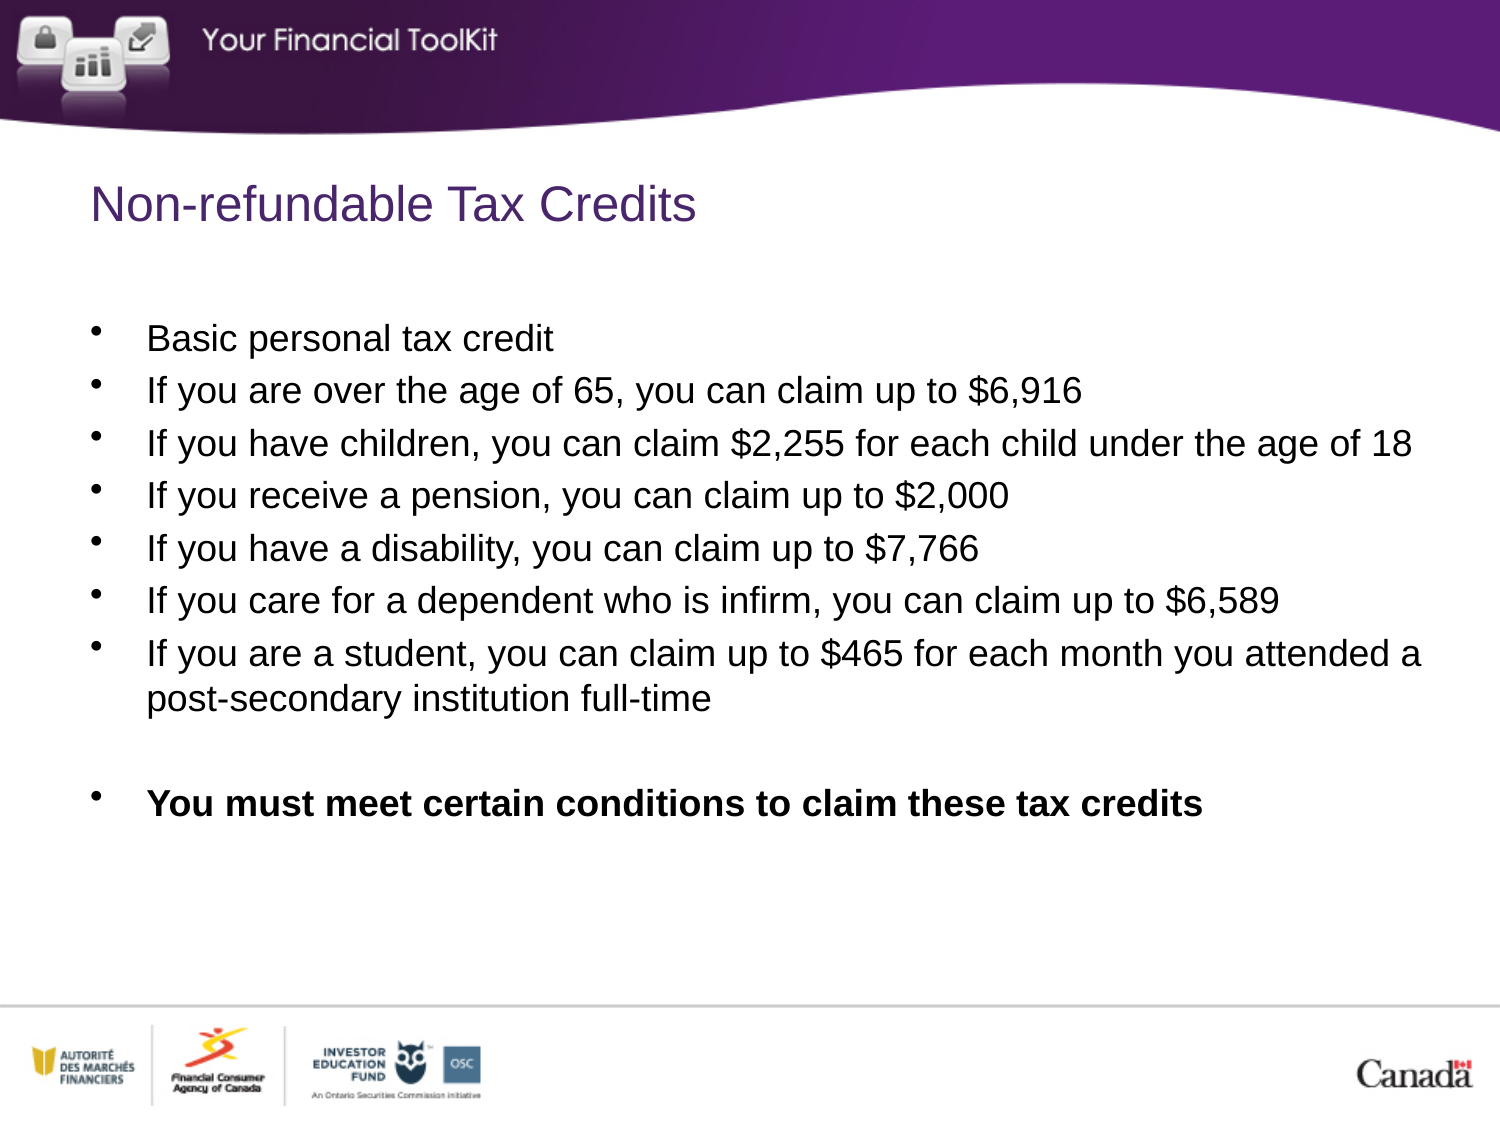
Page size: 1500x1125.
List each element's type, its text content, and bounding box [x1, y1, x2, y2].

picture [0, 0, 1500, 1125]
list Basic personal tax credit If you are over the age of 65, you can claim up to $6,916 If you have children, you can claim $2,255 for each child under the age of 18 If you receive a pension, you can claim up to $2,000 If you have a disability, you can claim up to $7,766 If you care for a dependent who is infirm, you can claim up to $6,589 If you are a student, you can claim up to $465 for each month you attended a post-secondary institution full-time You must meet certain conditions to claim these tax credits [75, 305, 1441, 968]
title Non-refundable Tax Credits [75, 164, 1211, 305]
